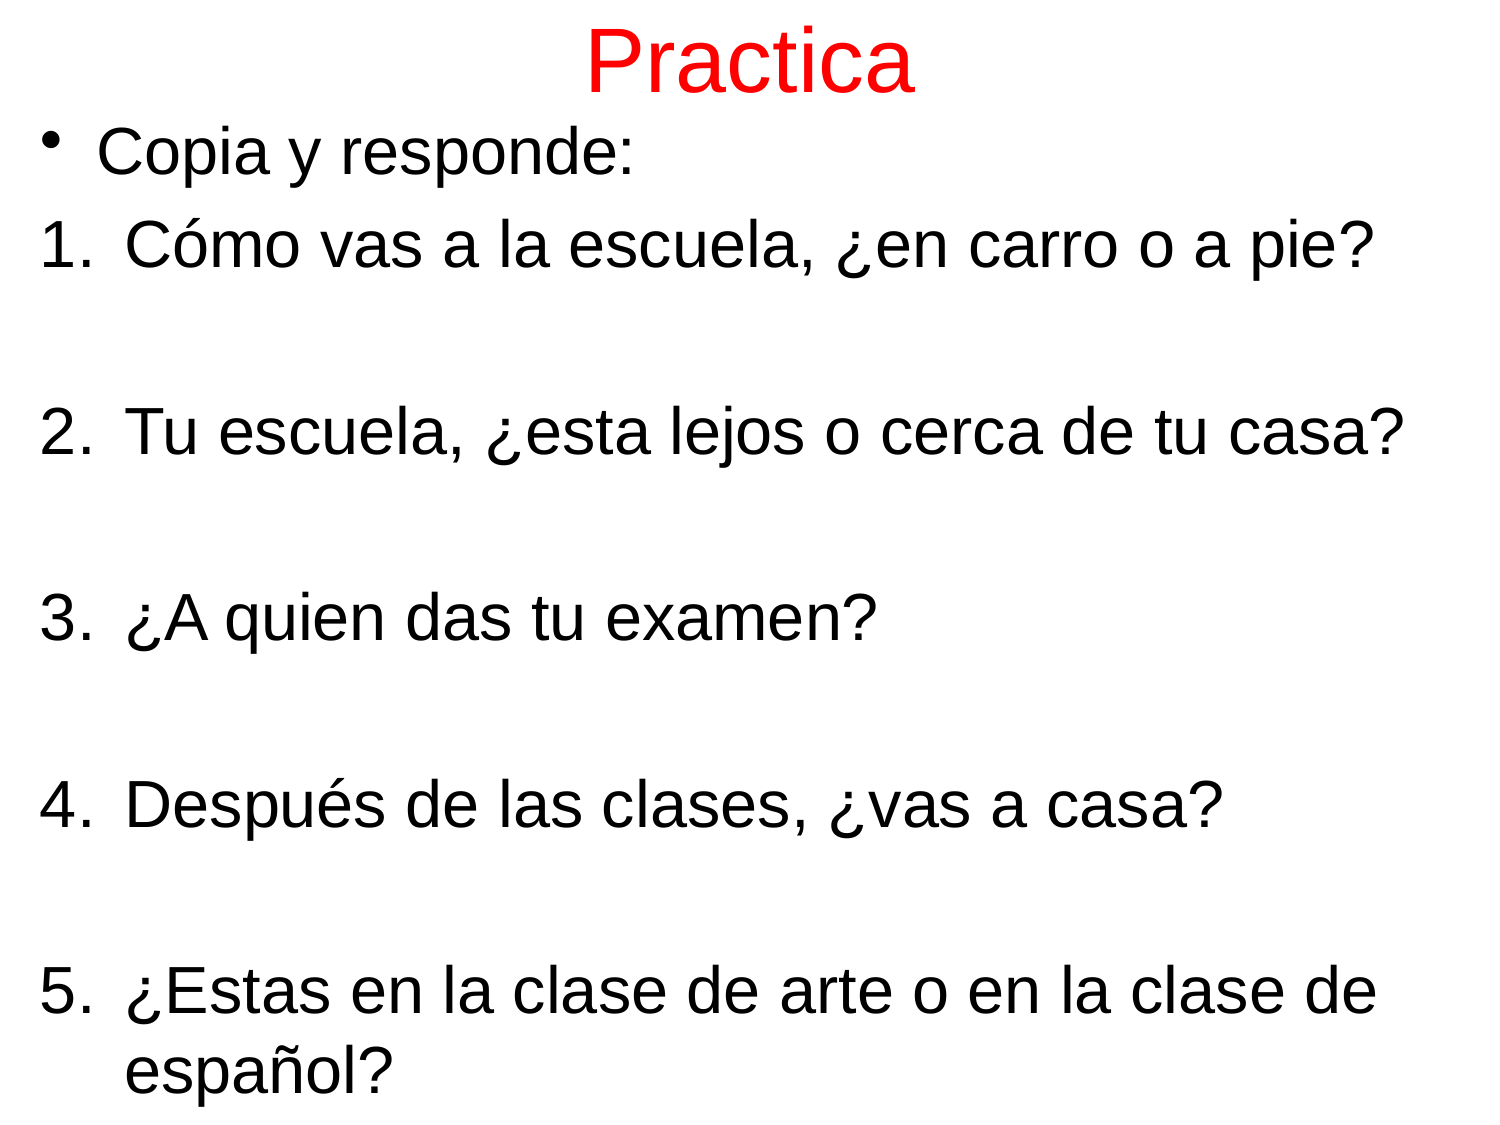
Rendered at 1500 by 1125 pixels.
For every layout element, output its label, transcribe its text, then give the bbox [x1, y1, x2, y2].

list Copia y responde: Cómo vas a la escuela, ¿en carro o a pie? Tu escuela, ¿esta lejos o cerca de tu casa? ¿A quien das tu examen? Después de las clases, ¿vas a casa? ¿Estas en la clase de arte o en la clase de español? [24, 99, 1450, 843]
title Practica [75, 0, 1425, 99]
